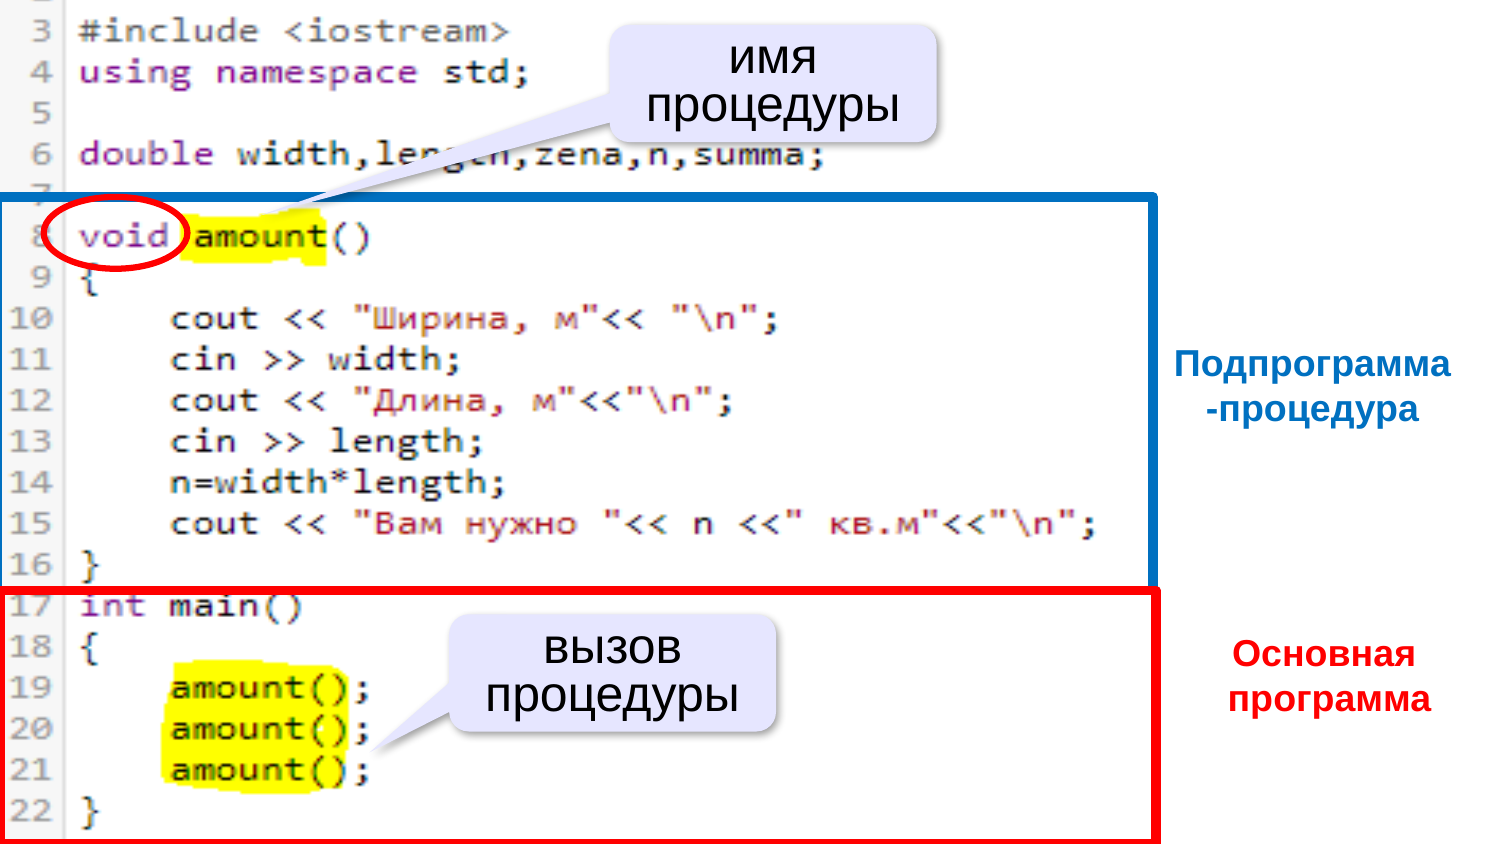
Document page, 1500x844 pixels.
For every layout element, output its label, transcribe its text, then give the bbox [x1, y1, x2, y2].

text_box Основная программа [1179, 614, 1469, 741]
text_box Подпрограмма-процедура [1157, 323, 1469, 450]
picture [0, 0, 1154, 844]
